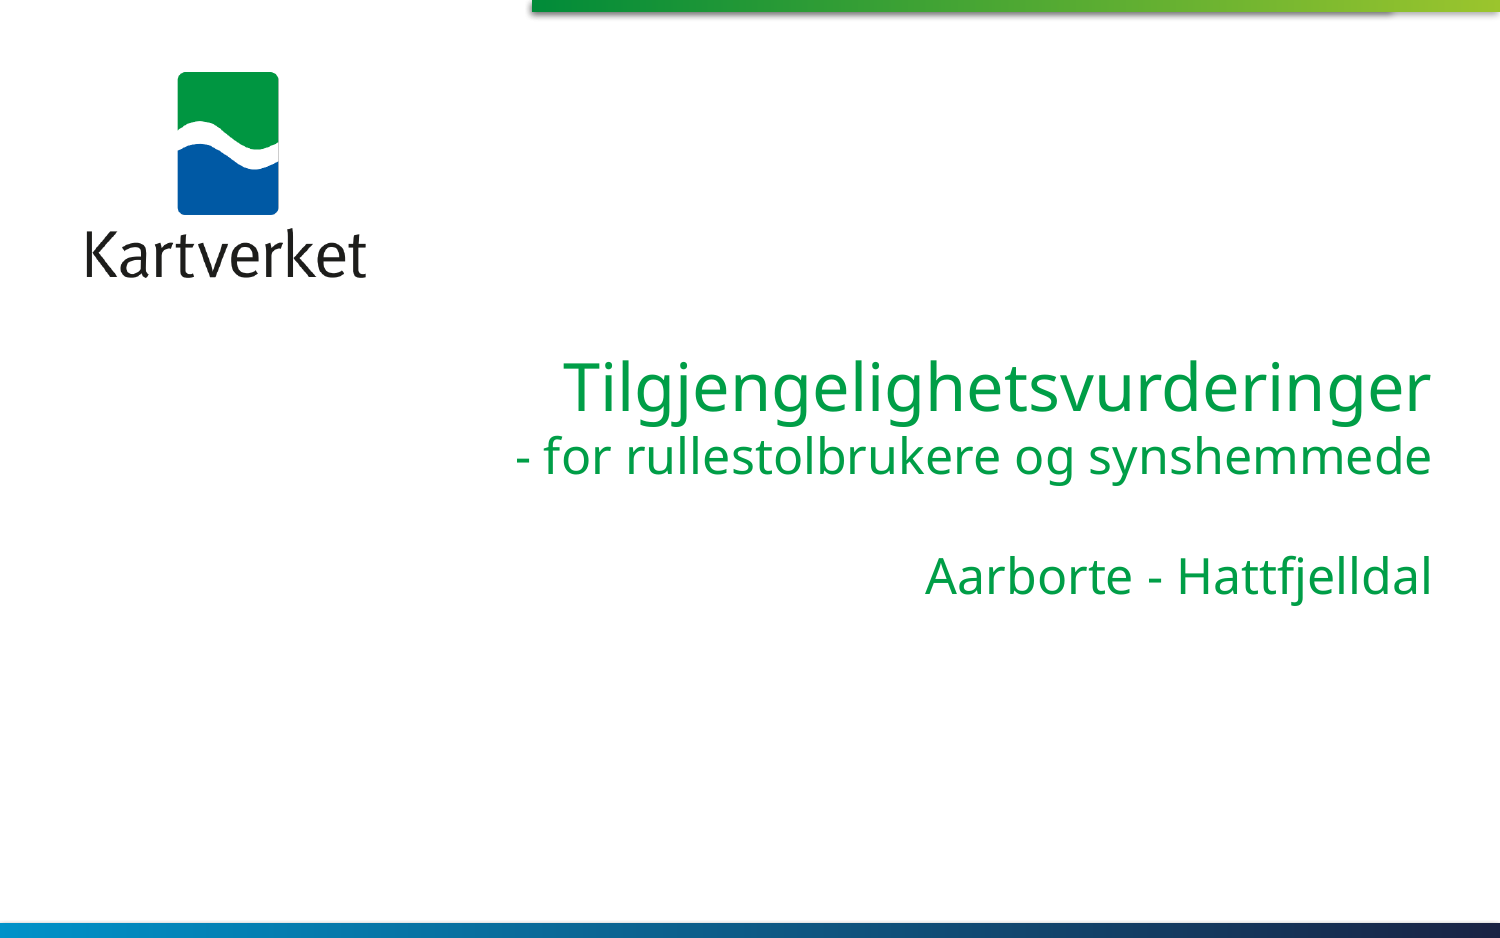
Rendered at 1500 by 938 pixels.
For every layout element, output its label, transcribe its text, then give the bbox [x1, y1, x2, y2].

text_box Tilgjengelighetsvurderinger - for rullestolbrukere og synshemmede Aarborte - Hattfjelldal [66, 337, 1449, 613]
